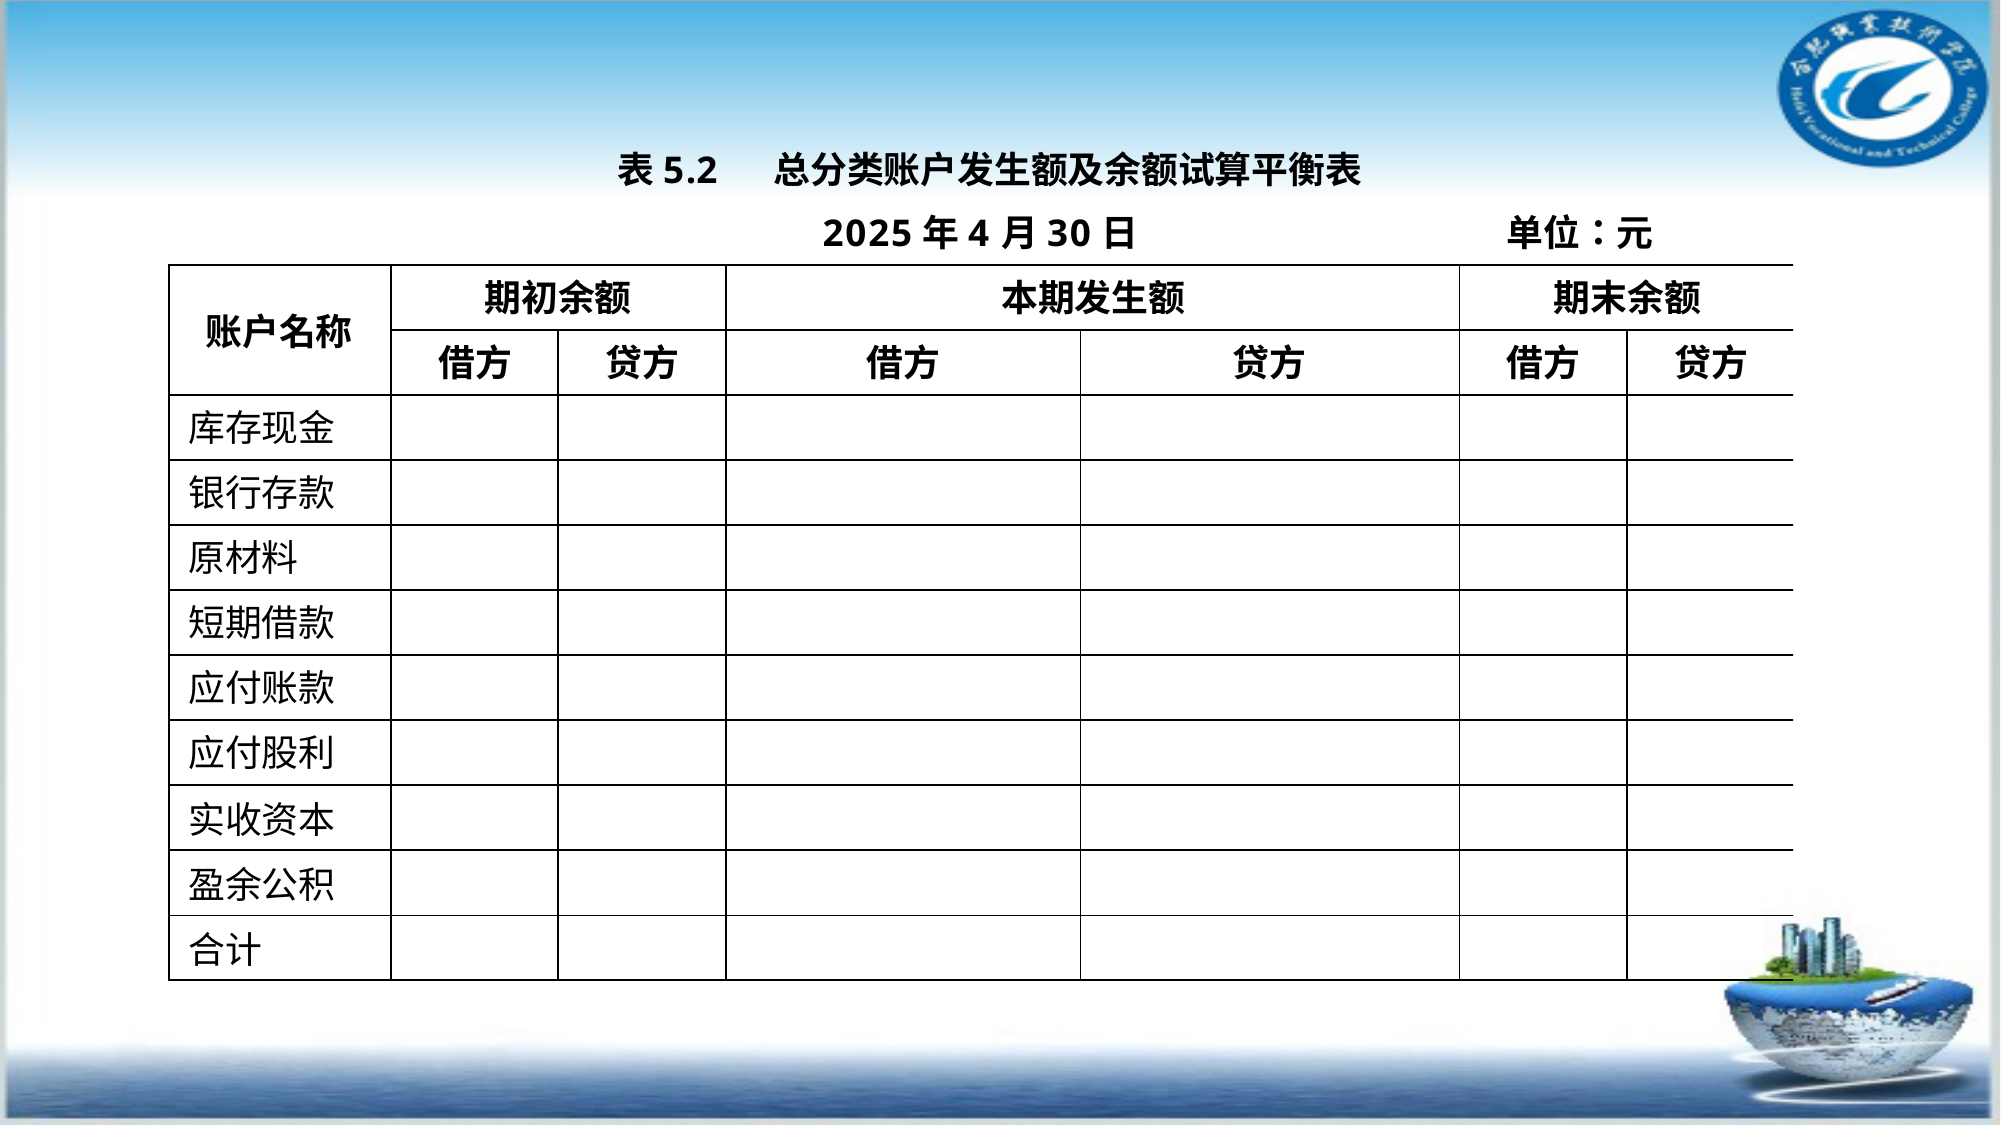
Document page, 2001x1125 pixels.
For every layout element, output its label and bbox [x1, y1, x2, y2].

picture [0, 0, 2001, 1125]
list [167, 137, 1794, 1034]
